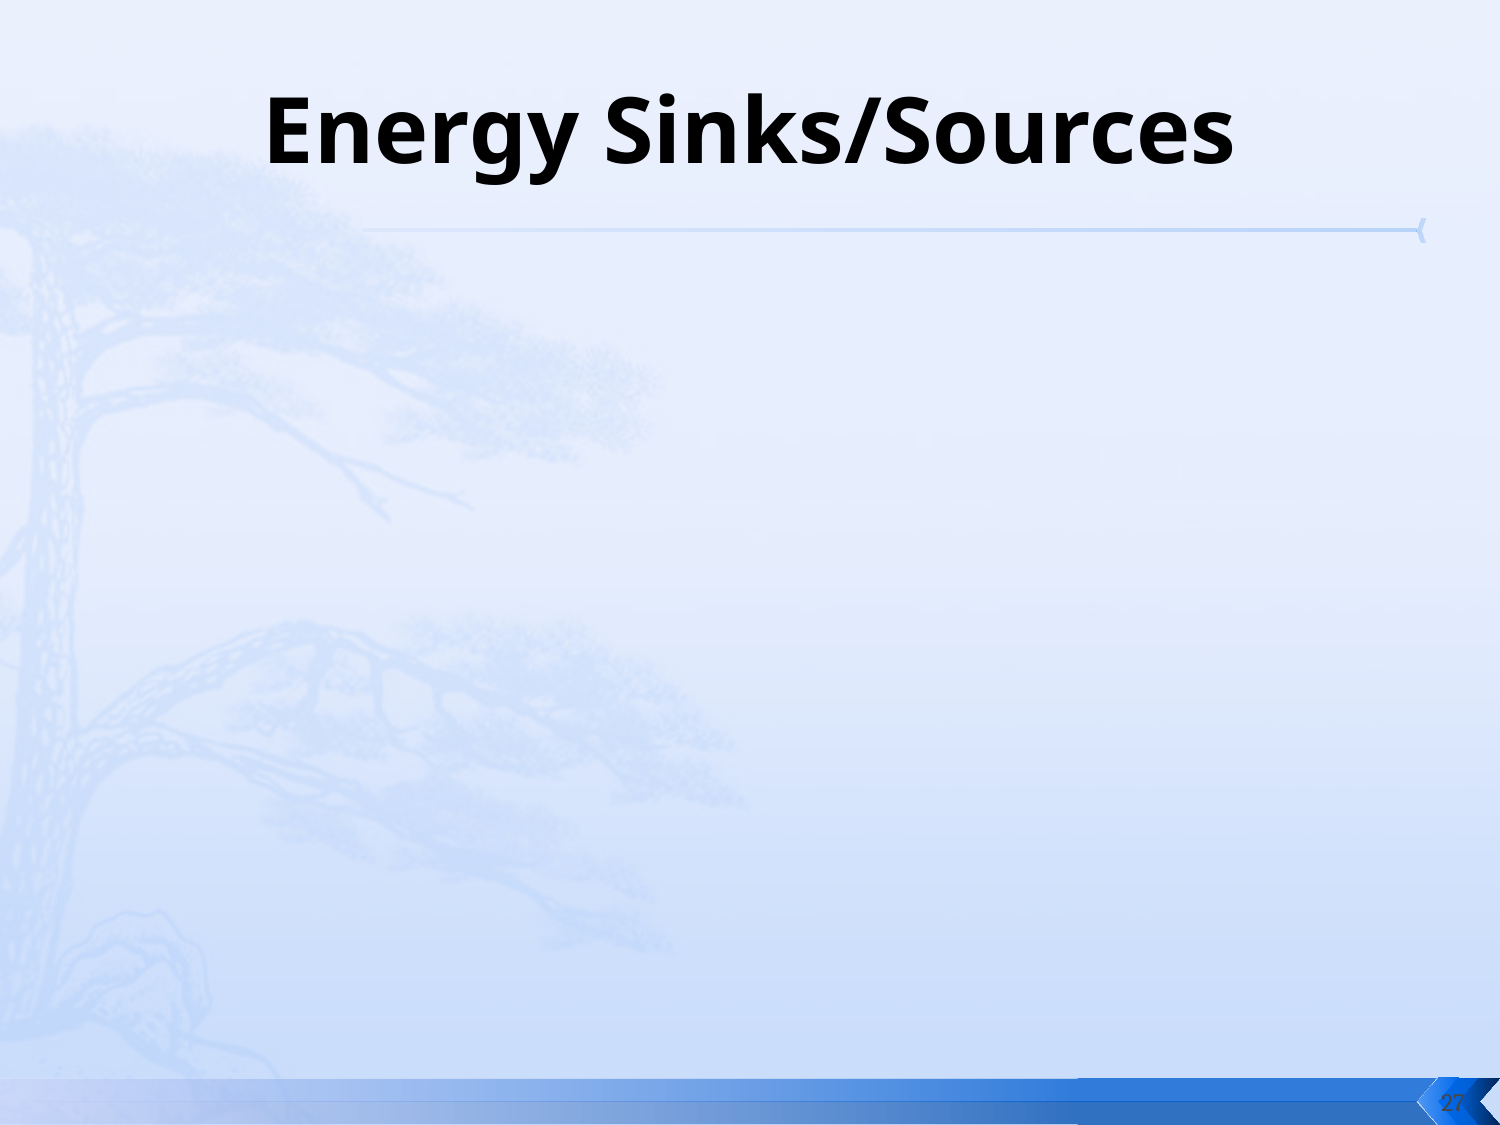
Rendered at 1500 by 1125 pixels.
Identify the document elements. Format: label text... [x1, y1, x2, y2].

slide_number 27 [1406, 1077, 1500, 1125]
title Energy Sinks/Sources [75, 37, 1425, 216]
